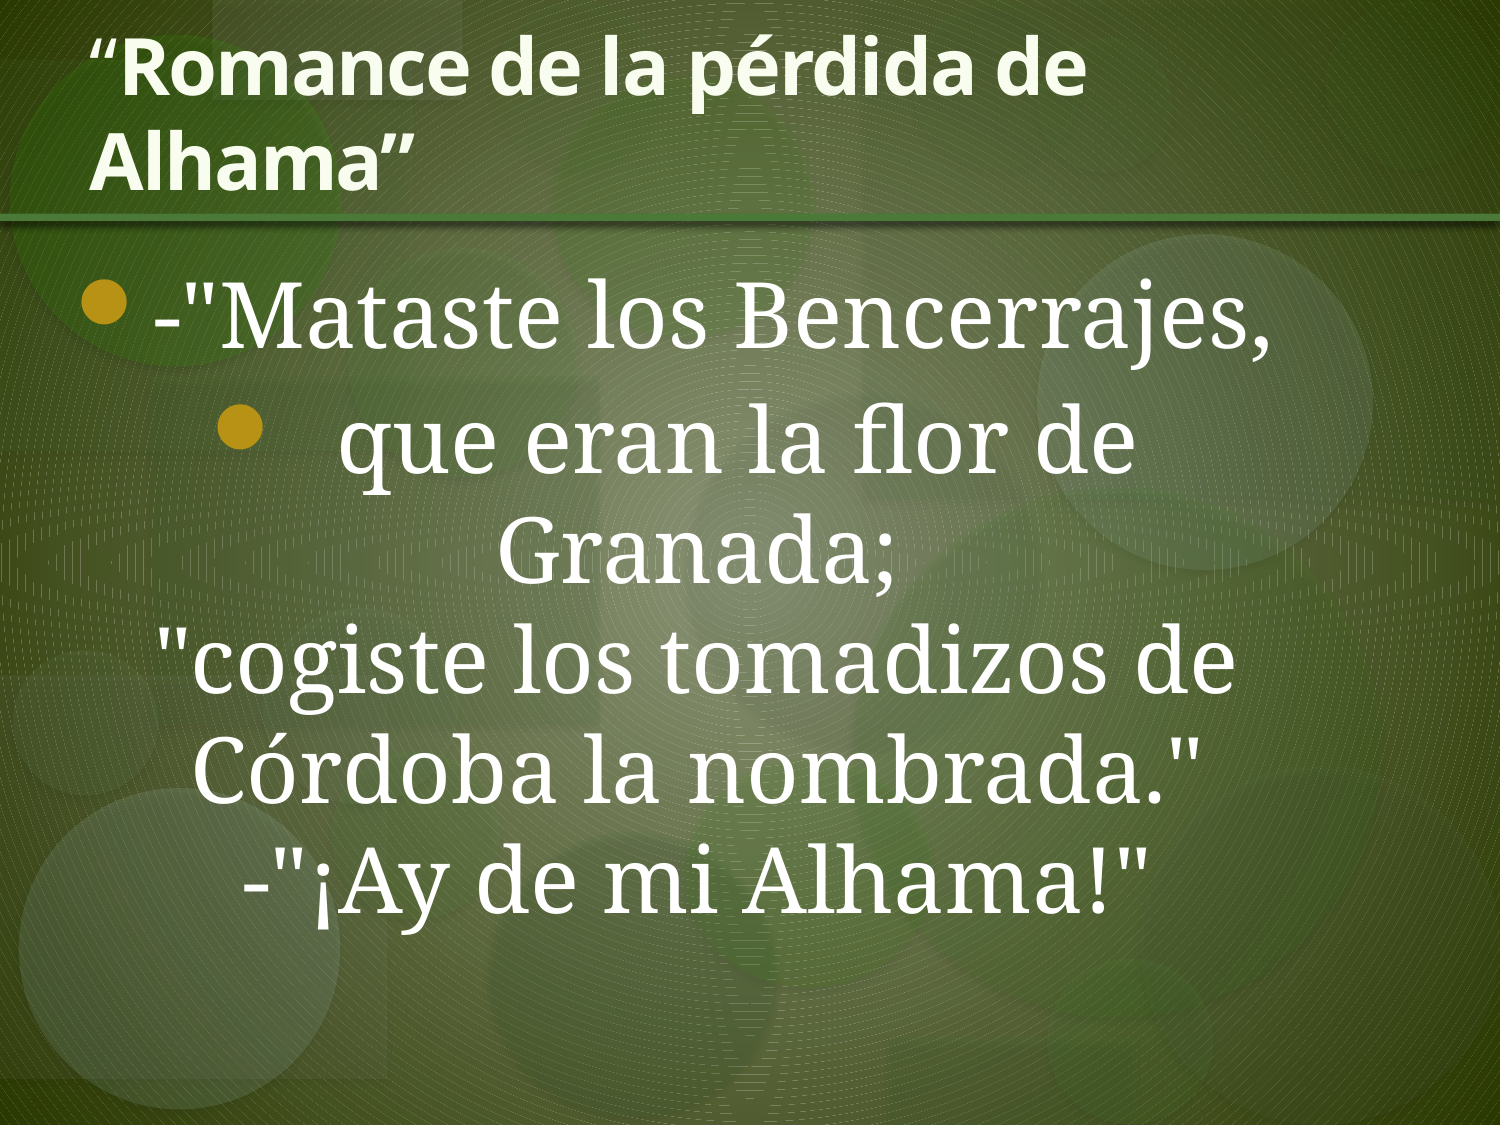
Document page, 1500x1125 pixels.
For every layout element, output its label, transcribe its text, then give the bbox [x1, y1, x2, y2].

title “Romance de la pérdida de Alhama” [75, 26, 1425, 214]
list -"Mataste los Bencerrajes, que eran la flor de Granada; "cogiste los tomadizos de Córdoba la nombrada." -"¡Ay de mi Alhama!" [0, 249, 1350, 1000]
